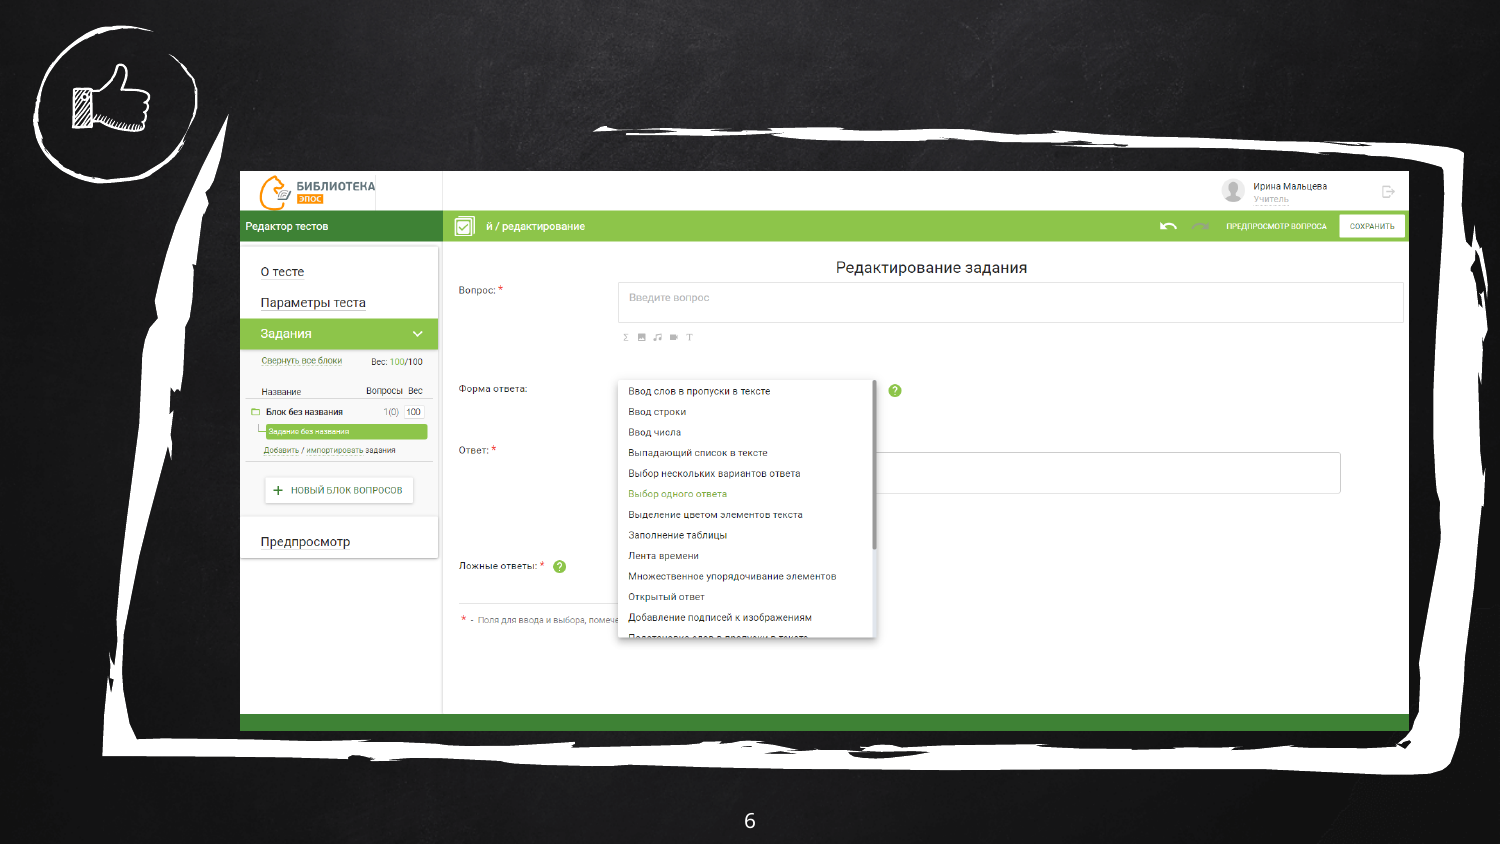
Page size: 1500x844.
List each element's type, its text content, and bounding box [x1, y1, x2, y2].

text_box [71, 63, 151, 132]
slide_number 6 [705, 792, 795, 844]
text_box [102, 114, 1488, 775]
picture [0, 0, 1500, 844]
text_box [33, 25, 198, 184]
